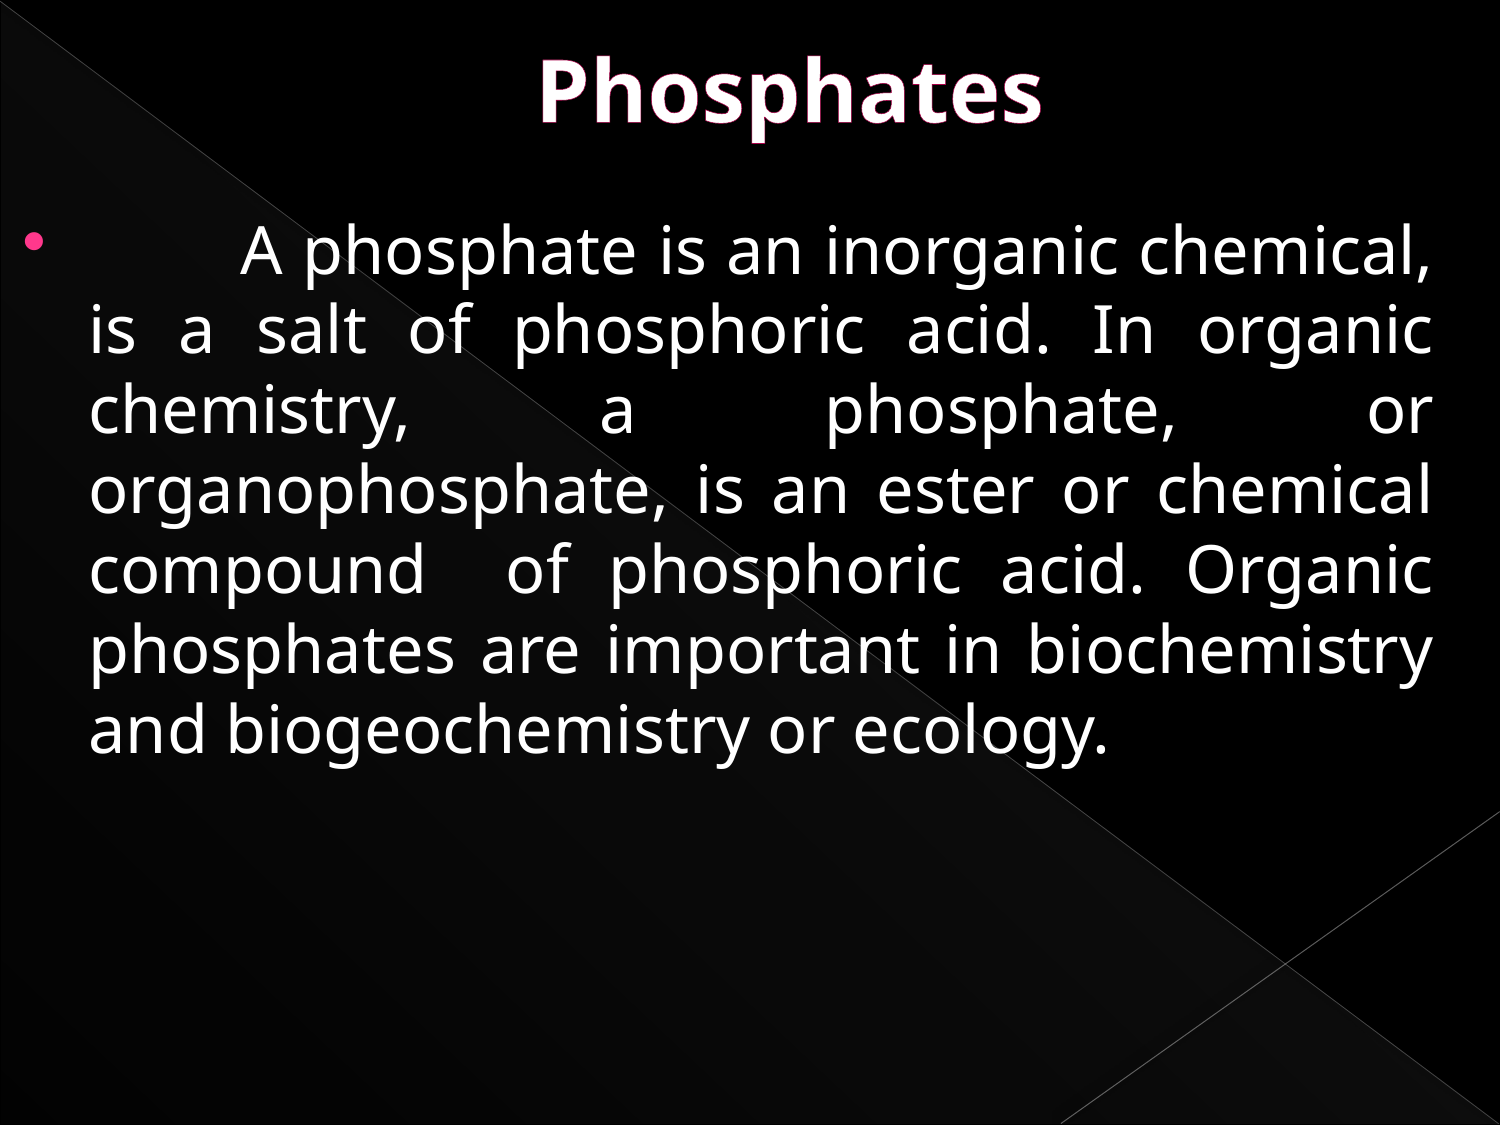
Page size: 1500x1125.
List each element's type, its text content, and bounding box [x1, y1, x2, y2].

title Phosphates [0, 0, 1500, 175]
list A phosphate is an inorganic chemical, is a salt of phosphoric acid. In organic chemistry, a phosphate, or organophosphate, is an ester or chemical compound of phosphoric acid. Organic phosphates are important in biochemistry and biogeochemistry or ecology. [0, 200, 1450, 875]
